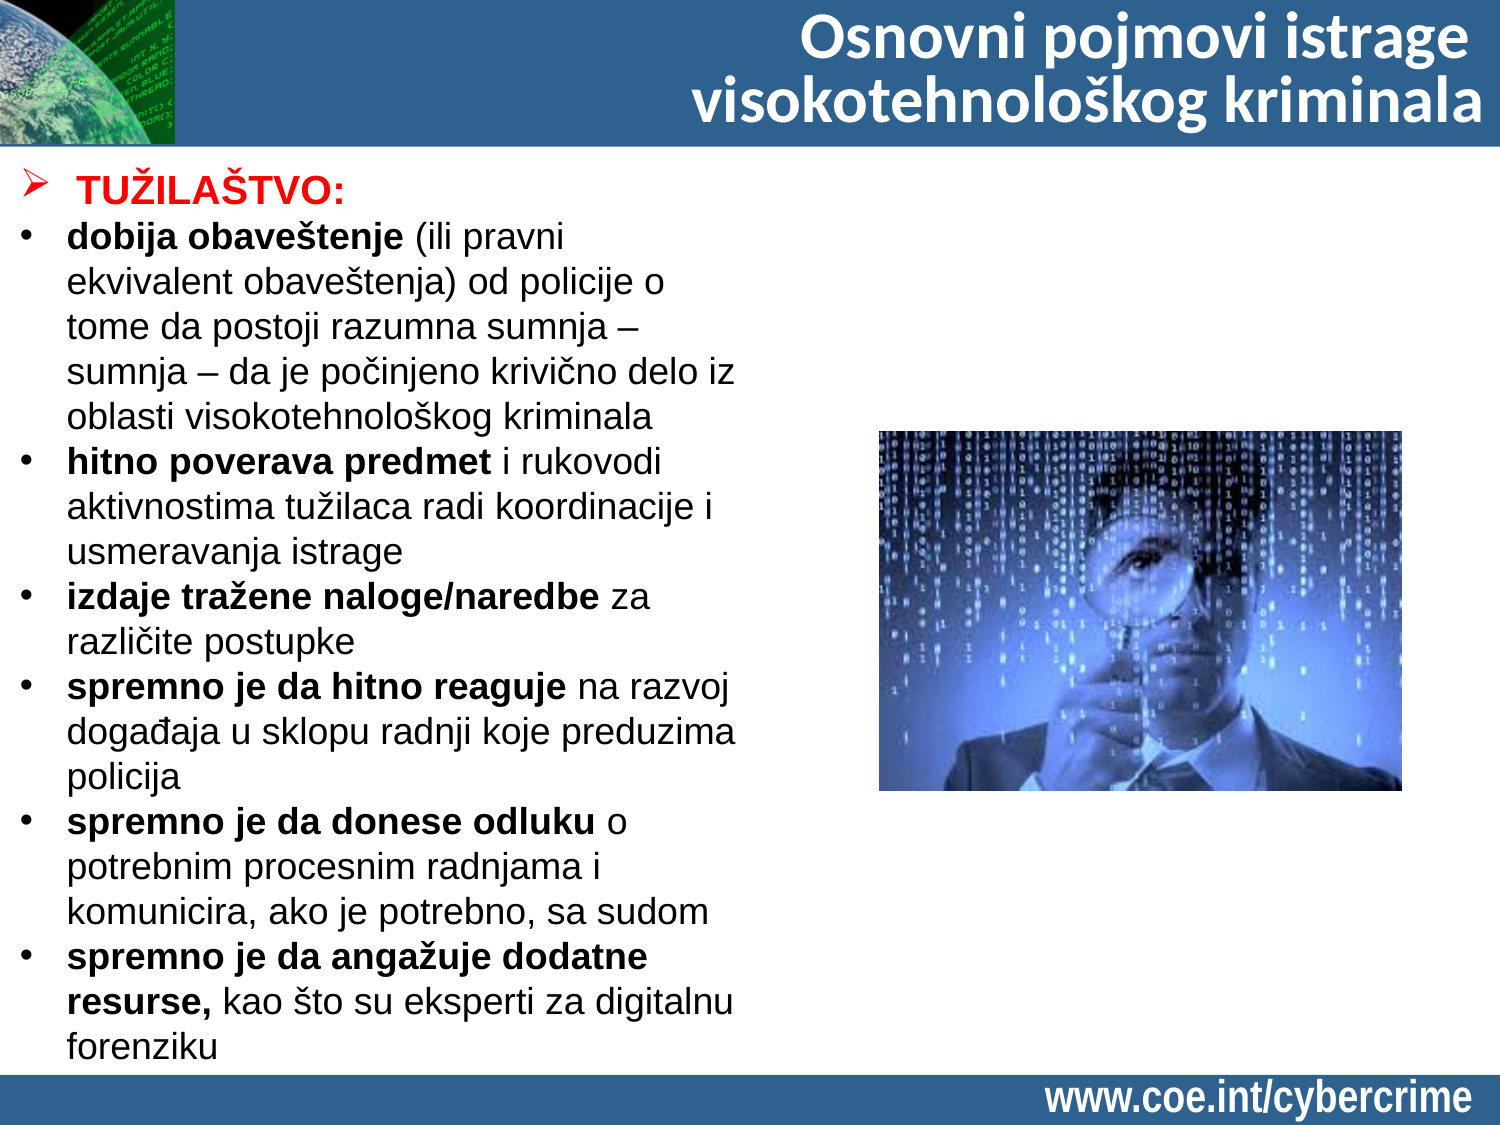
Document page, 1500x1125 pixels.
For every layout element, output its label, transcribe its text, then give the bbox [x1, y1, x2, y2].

text_box TUŽILAŠTVO: dobija obaveštenje (ili pravni ekvivalent obaveštenja) od policije o tome da postoji razumna sumnja – sumnja – da je počinjeno krivično delo iz oblasti visokotehnološkog kriminala hitno poverava predmet i rukovodi aktivnostima tužilaca radi koordinacije i usmeravanja istrage izdaje tražene naloge/naredbe za različite postupke spremno je da hitno reaguje na razvoj događaja u sklopu radnji koje preduzima policija spremno je da donese odluku o potrebnim procesnim radnjama i komunicira, ako je potrebno, sa sudom spremno je da angažuje dodatne resurse, kao što su eksperti za digitalnu forenziku [5, 156, 755, 1075]
text_box Osnovni pojmovi istrage visokotehnološkog kriminala [177, 0, 1500, 149]
picture [0, 0, 175, 144]
text_box www.coe.int/cybercrime [1030, 1059, 1500, 1125]
picture [879, 430, 1402, 791]
text_box [0, 1073, 1030, 1125]
